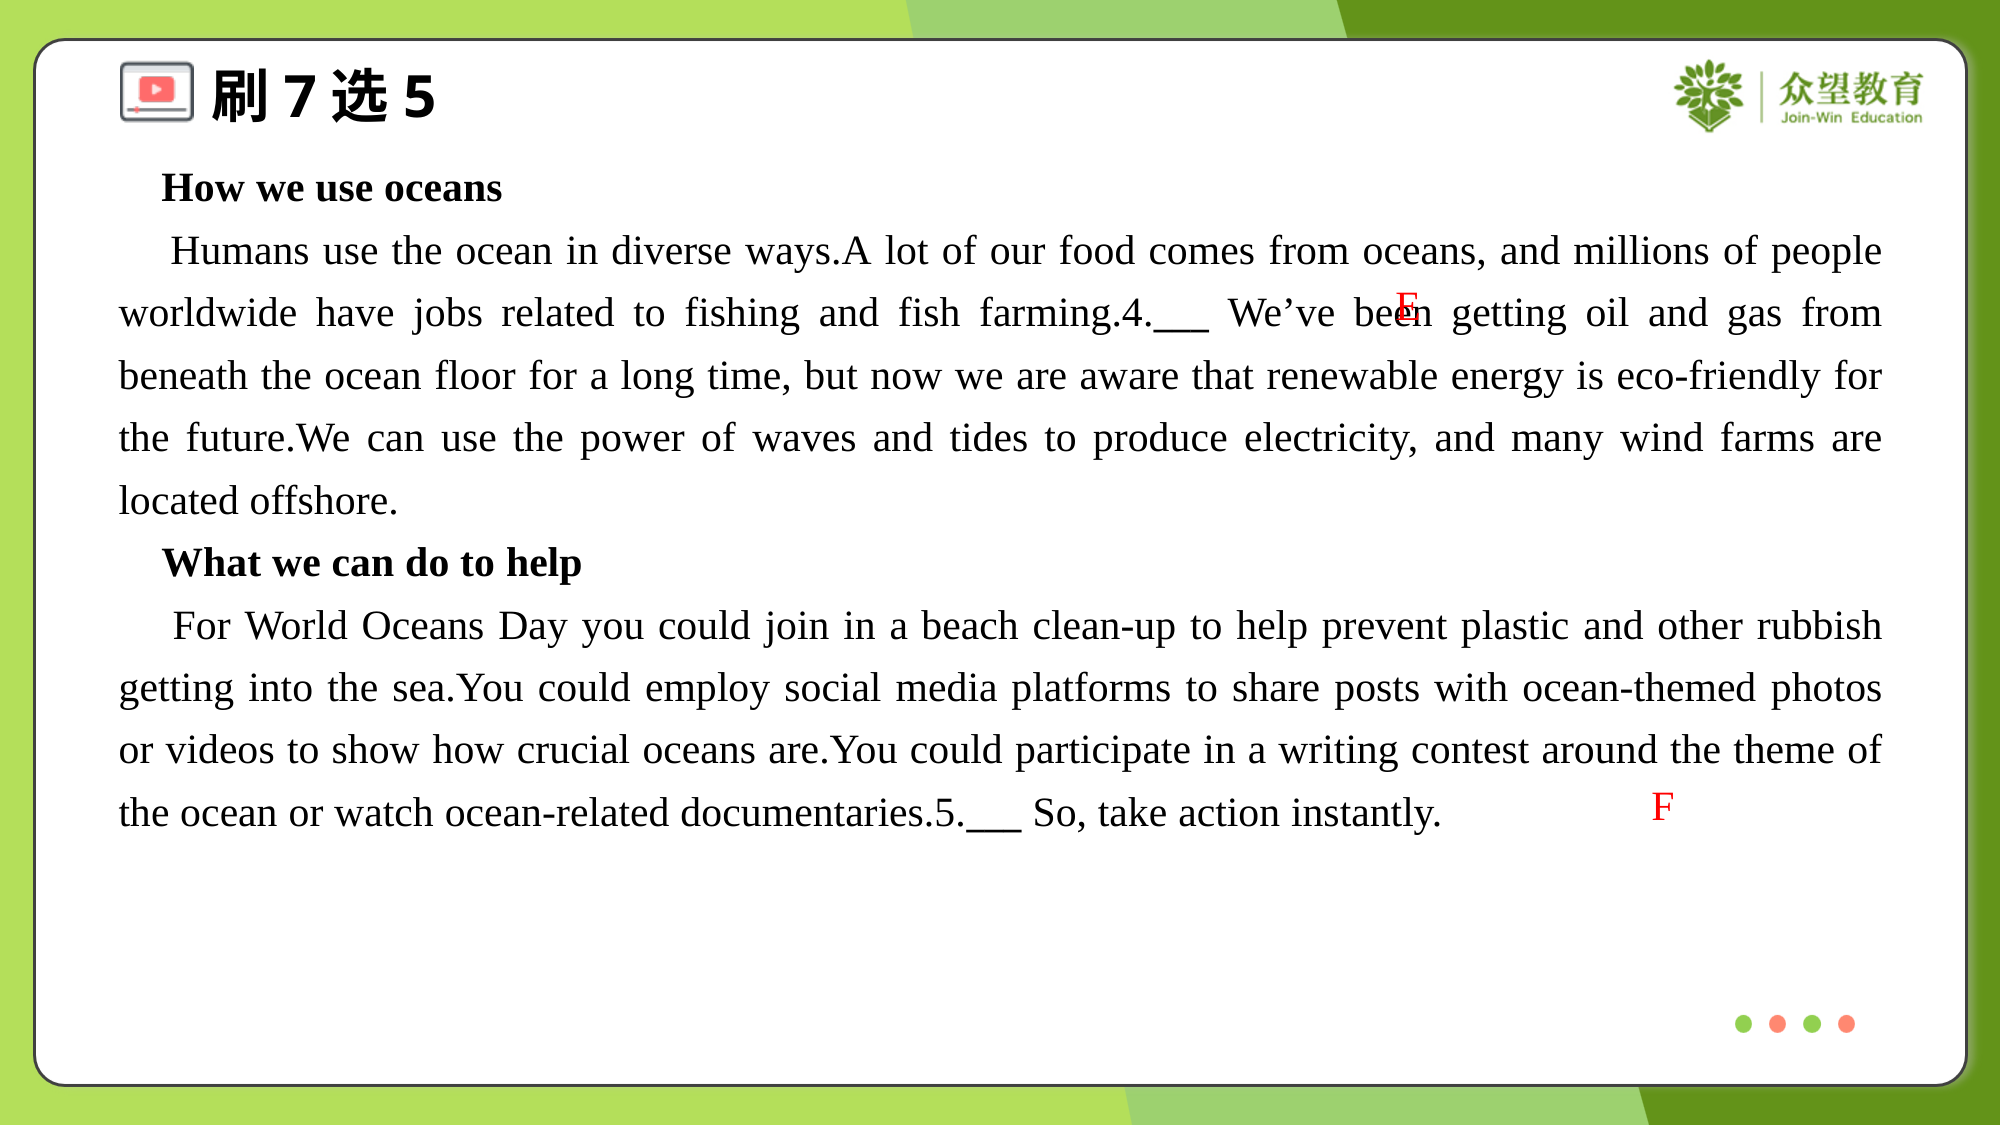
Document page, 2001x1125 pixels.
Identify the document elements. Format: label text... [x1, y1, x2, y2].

text_box How we use oceans Humans use the ocean in diverse ways.A lot of our food comes from oceans, and millions of people worldwide have jobs related to fishing and fish farming.4.___ We’ve been getting oil and gas from beneath the ocean floor for a long time, but now we are aware that renewable energy is eco-friendly for the future.We can use the power of waves and tides to produce electricity, and many wind farms are located offshore. What we can do to help For World Oceans Day you could join in a beach clean-up to help prevent plastic and other rubbish getting into the sea.You could employ social media platforms to share posts with ocean-themed photos or videos to show how crucial oceans are.You could participate in a writing contest around the theme of the ocean or watch ocean-related documentaries.5.___ So, take action instantly. [118, 147, 1883, 893]
text_box E [1390, 266, 1426, 324]
text_box F [1646, 766, 1680, 824]
picture [0, 0, 2000, 1125]
